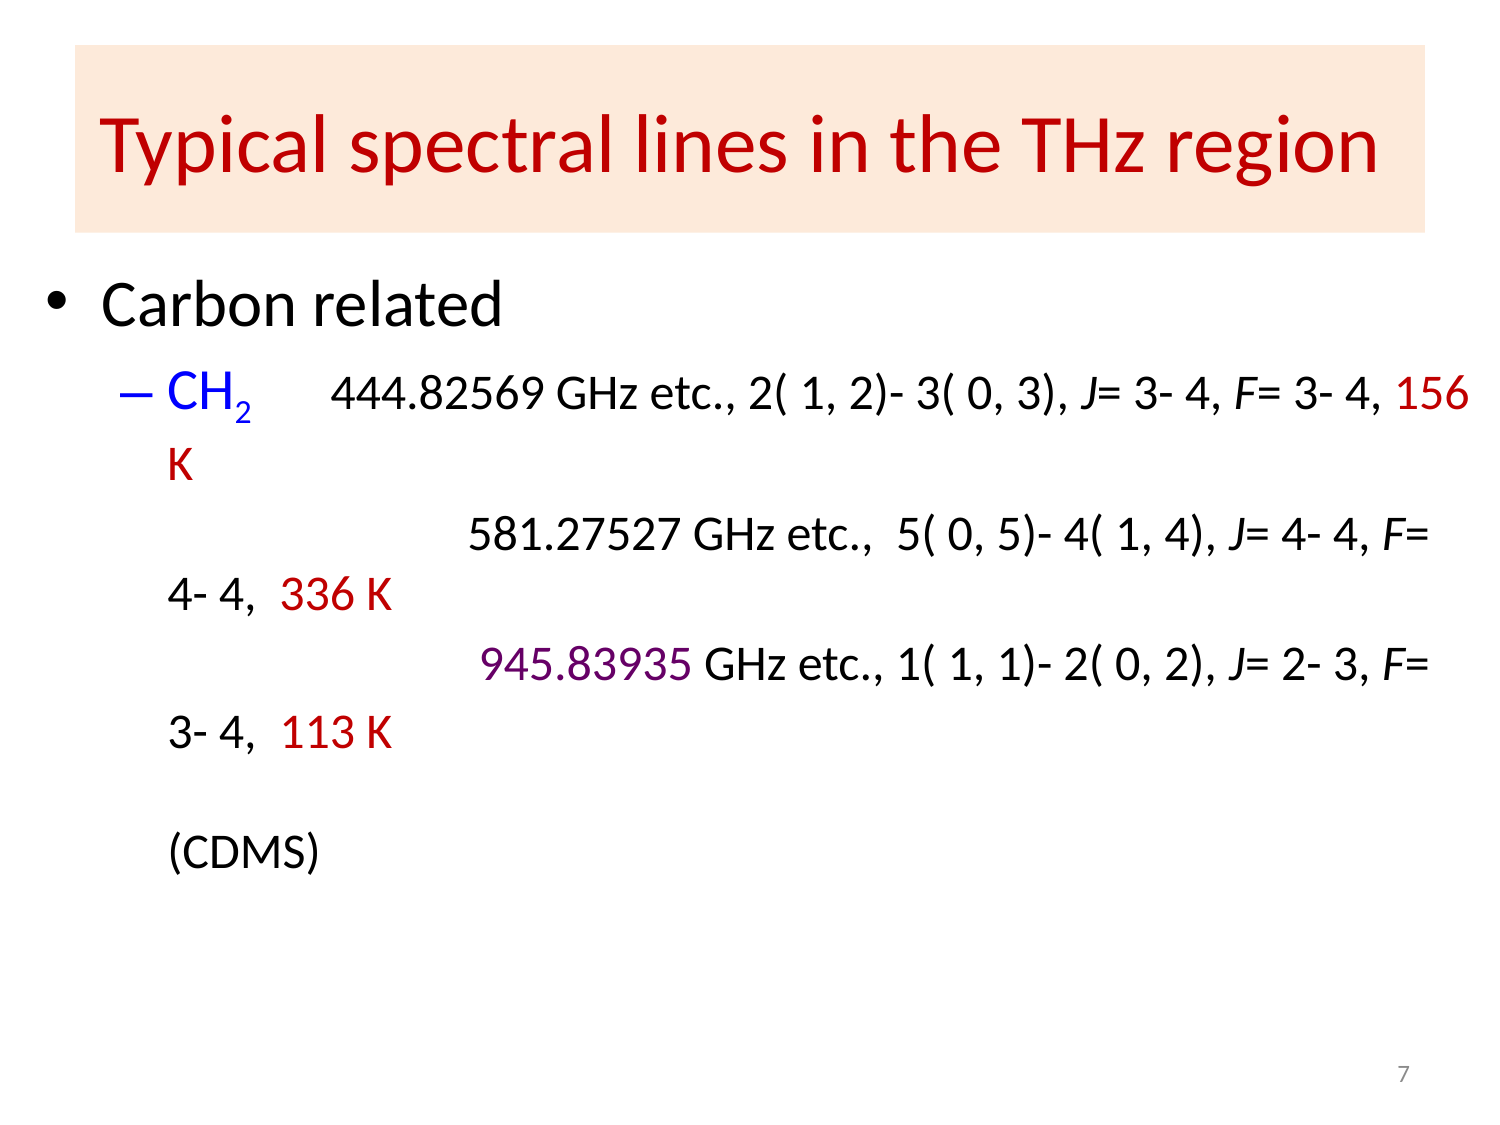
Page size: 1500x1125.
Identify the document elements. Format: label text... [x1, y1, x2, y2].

slide_number 7 [1074, 1042, 1425, 1103]
text_box [54, 246, 1459, 1027]
list Carbon related CH2 444.82569 GHz etc., 2( 1, 2)- 3( 0, 3), J= 3- 4, F= 3- 4, 156 K 581.27527 GHz etc., 5( 0, 5)- 4( 1, 4), J= 4- 4, F= 4- 4, 336 K 945.83935 GHz etc., 1( 1, 1)- 2( 0, 2), J= 2- 3, F= 3- 4, 113 K (CDMS) [30, 251, 1488, 1077]
title Typical spectral lines in the THz region [75, 45, 1425, 233]
